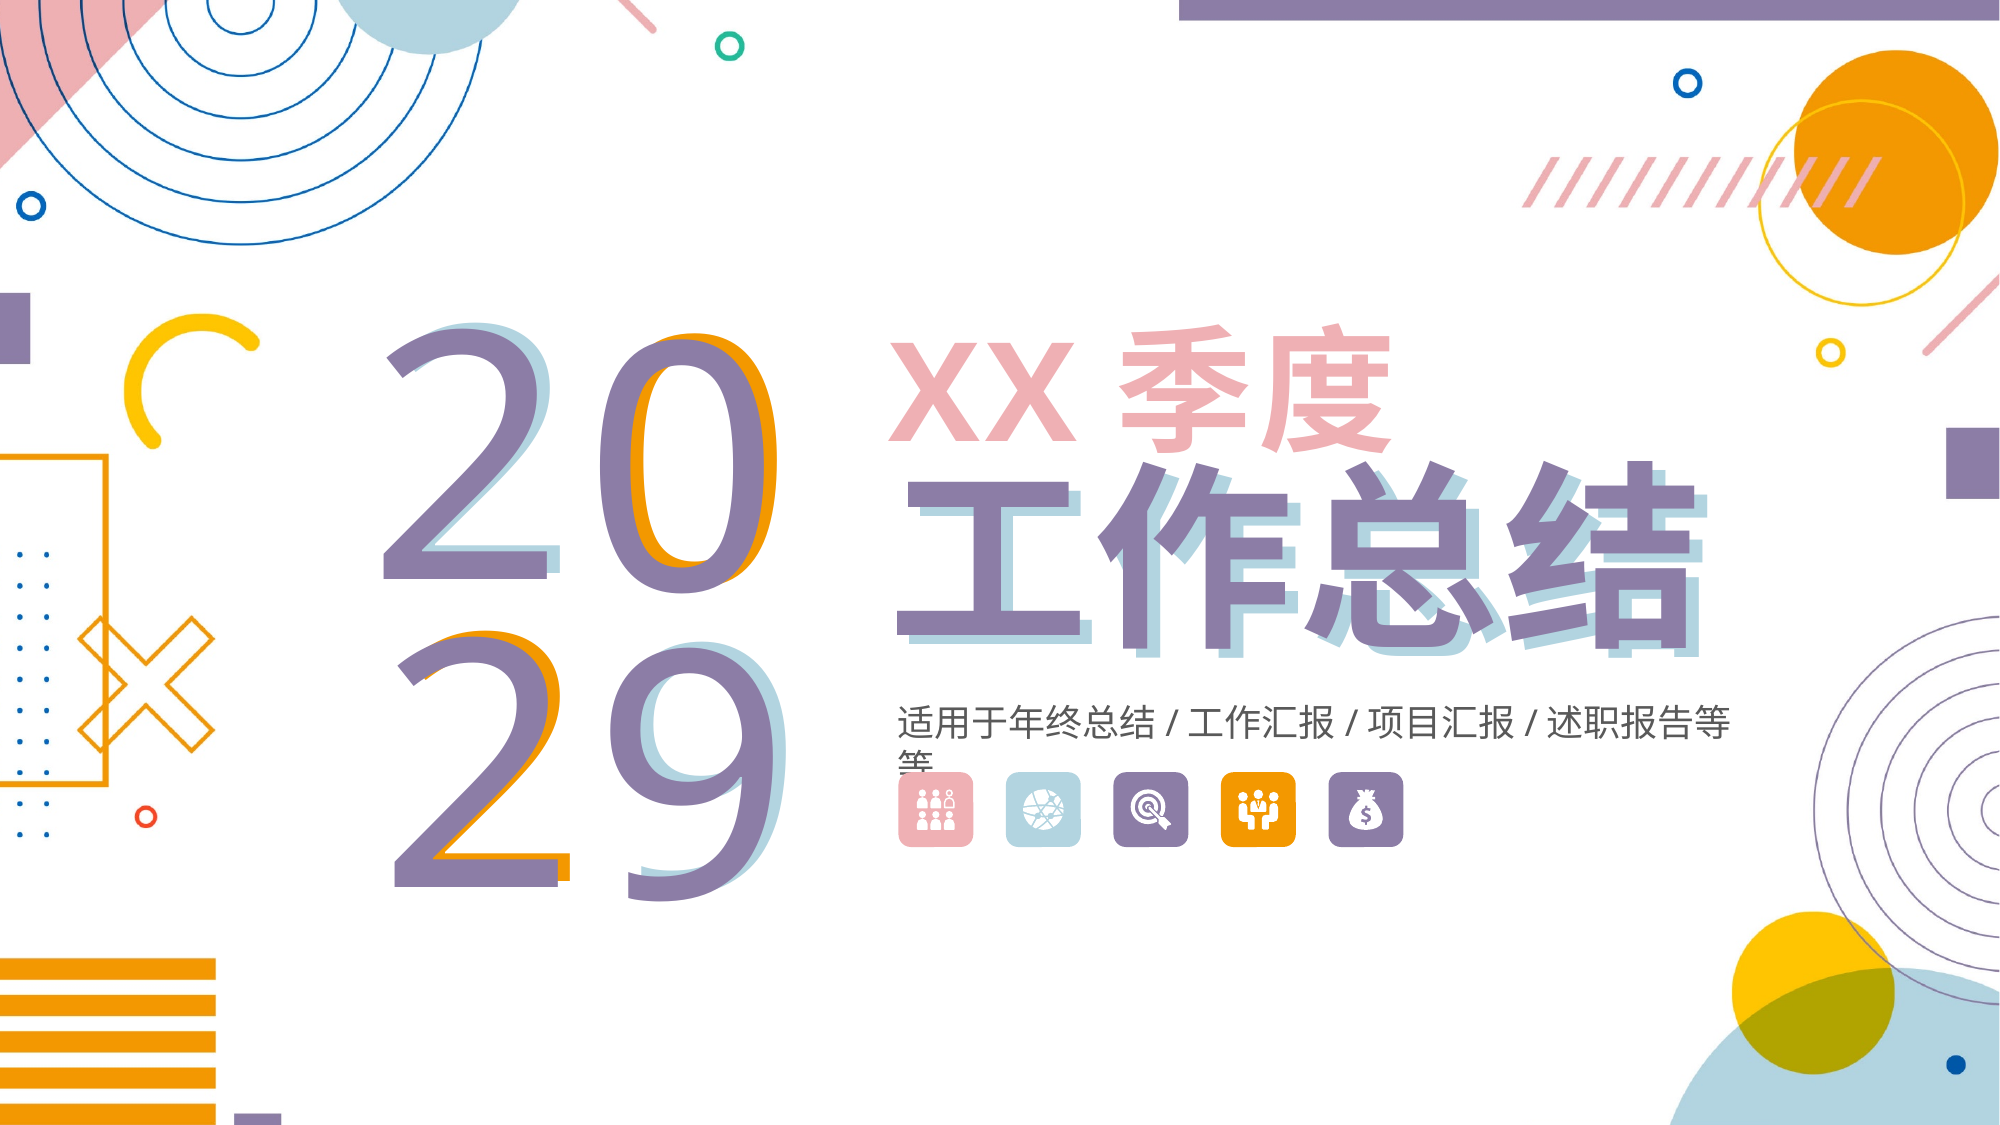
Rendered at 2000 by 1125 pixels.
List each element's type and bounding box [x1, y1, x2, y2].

text_box [1113, 772, 1189, 848]
text_box [1005, 772, 1081, 848]
picture [0, 0, 2000, 1125]
text_box [364, 226, 796, 980]
text_box [376, 219, 808, 974]
text_box [898, 772, 974, 848]
text_box [1328, 772, 1404, 848]
text_box [873, 424, 1805, 691]
text_box [1220, 772, 1296, 848]
